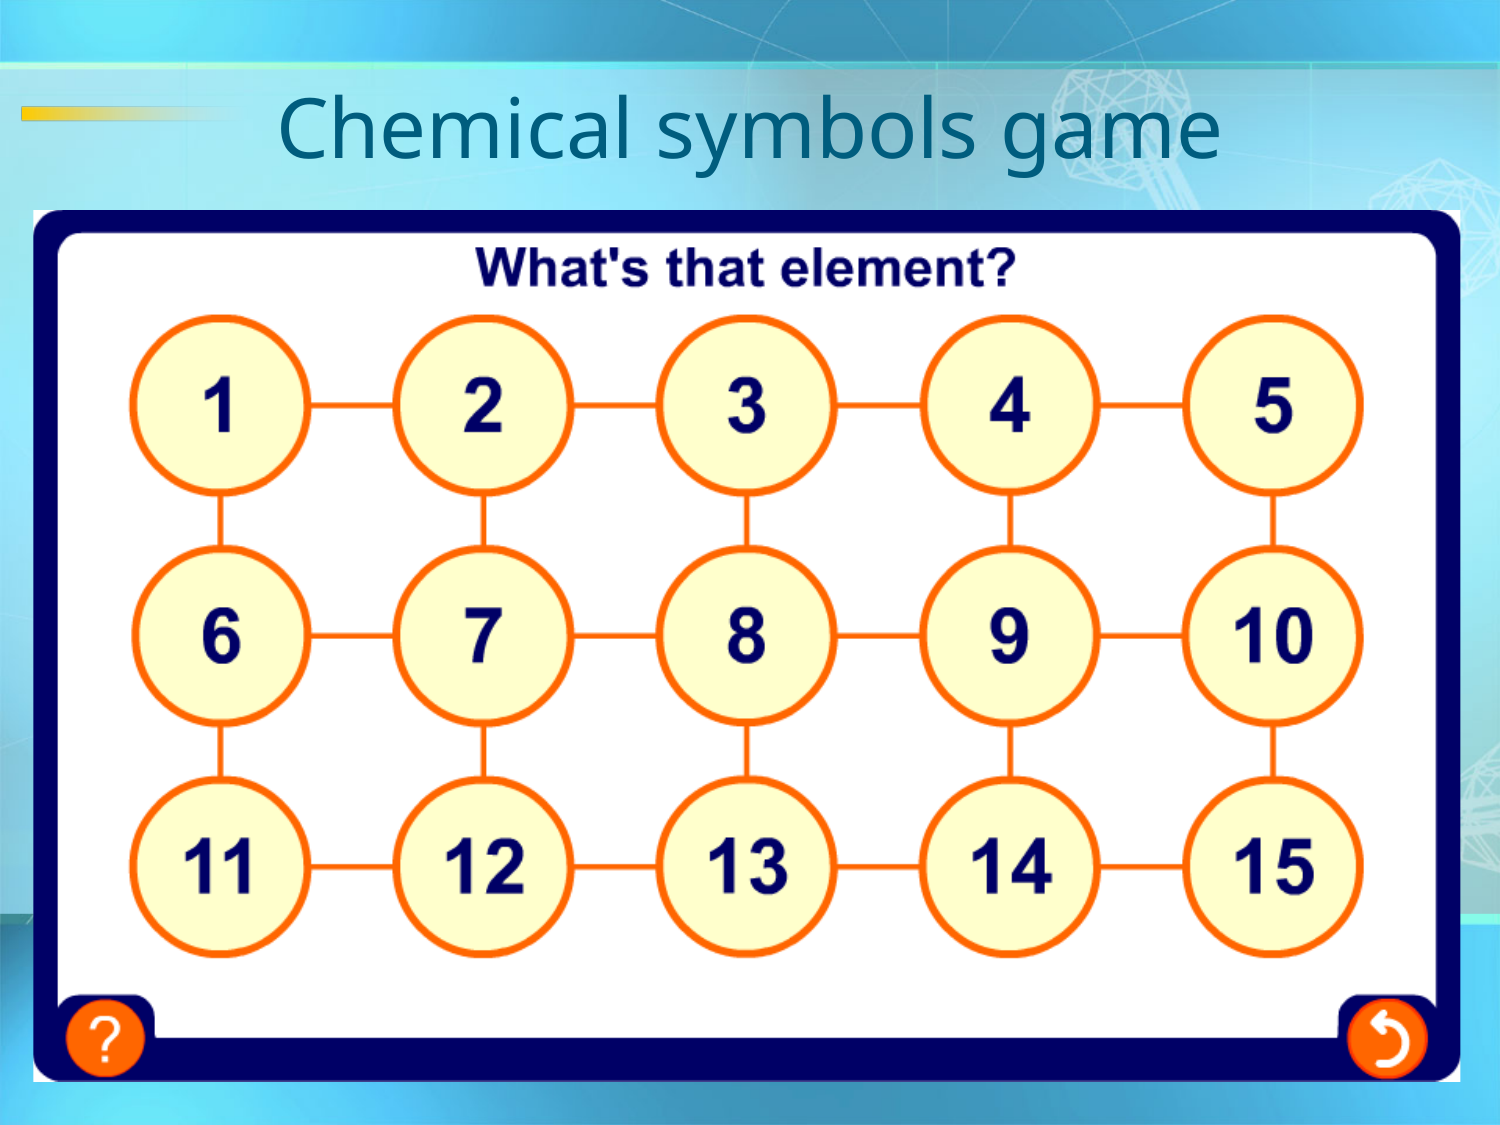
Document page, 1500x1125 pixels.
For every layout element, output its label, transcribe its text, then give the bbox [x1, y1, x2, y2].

title Chemical symbols game [17, 75, 1483, 175]
picture [0, 0, 1500, 1125]
